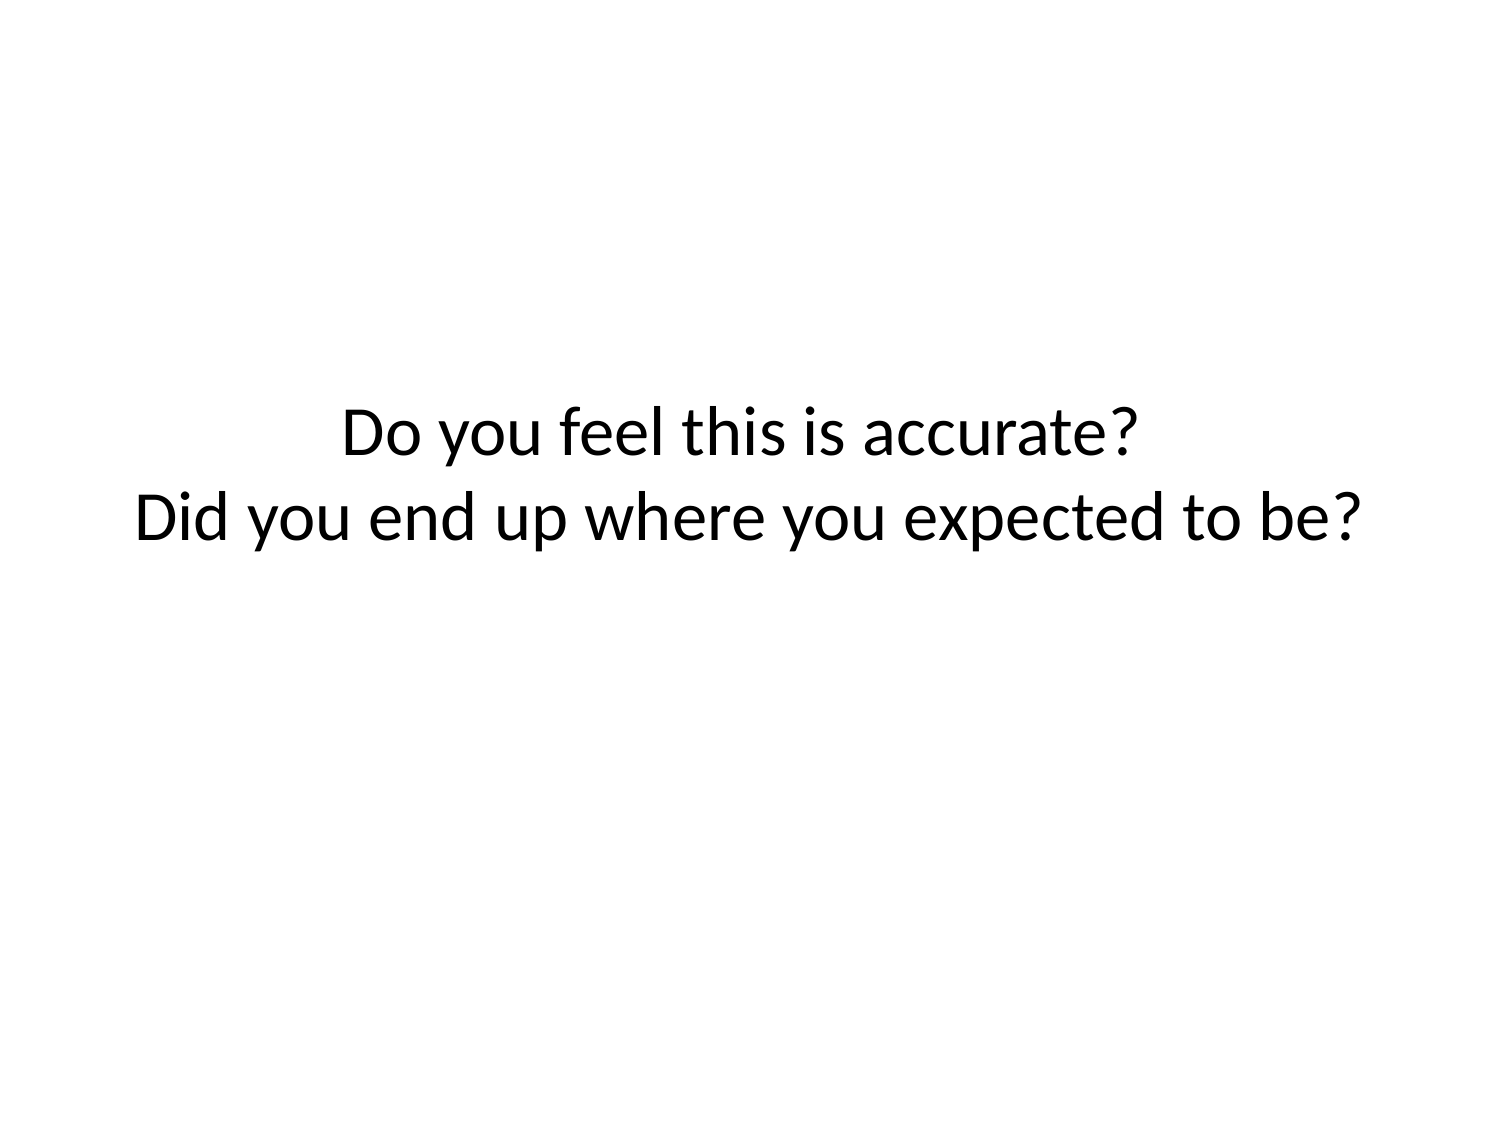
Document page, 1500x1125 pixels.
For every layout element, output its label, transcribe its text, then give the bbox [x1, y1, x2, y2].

title Do you feel this is accurate? Did you end up where you expected to be? [112, 349, 1388, 591]
